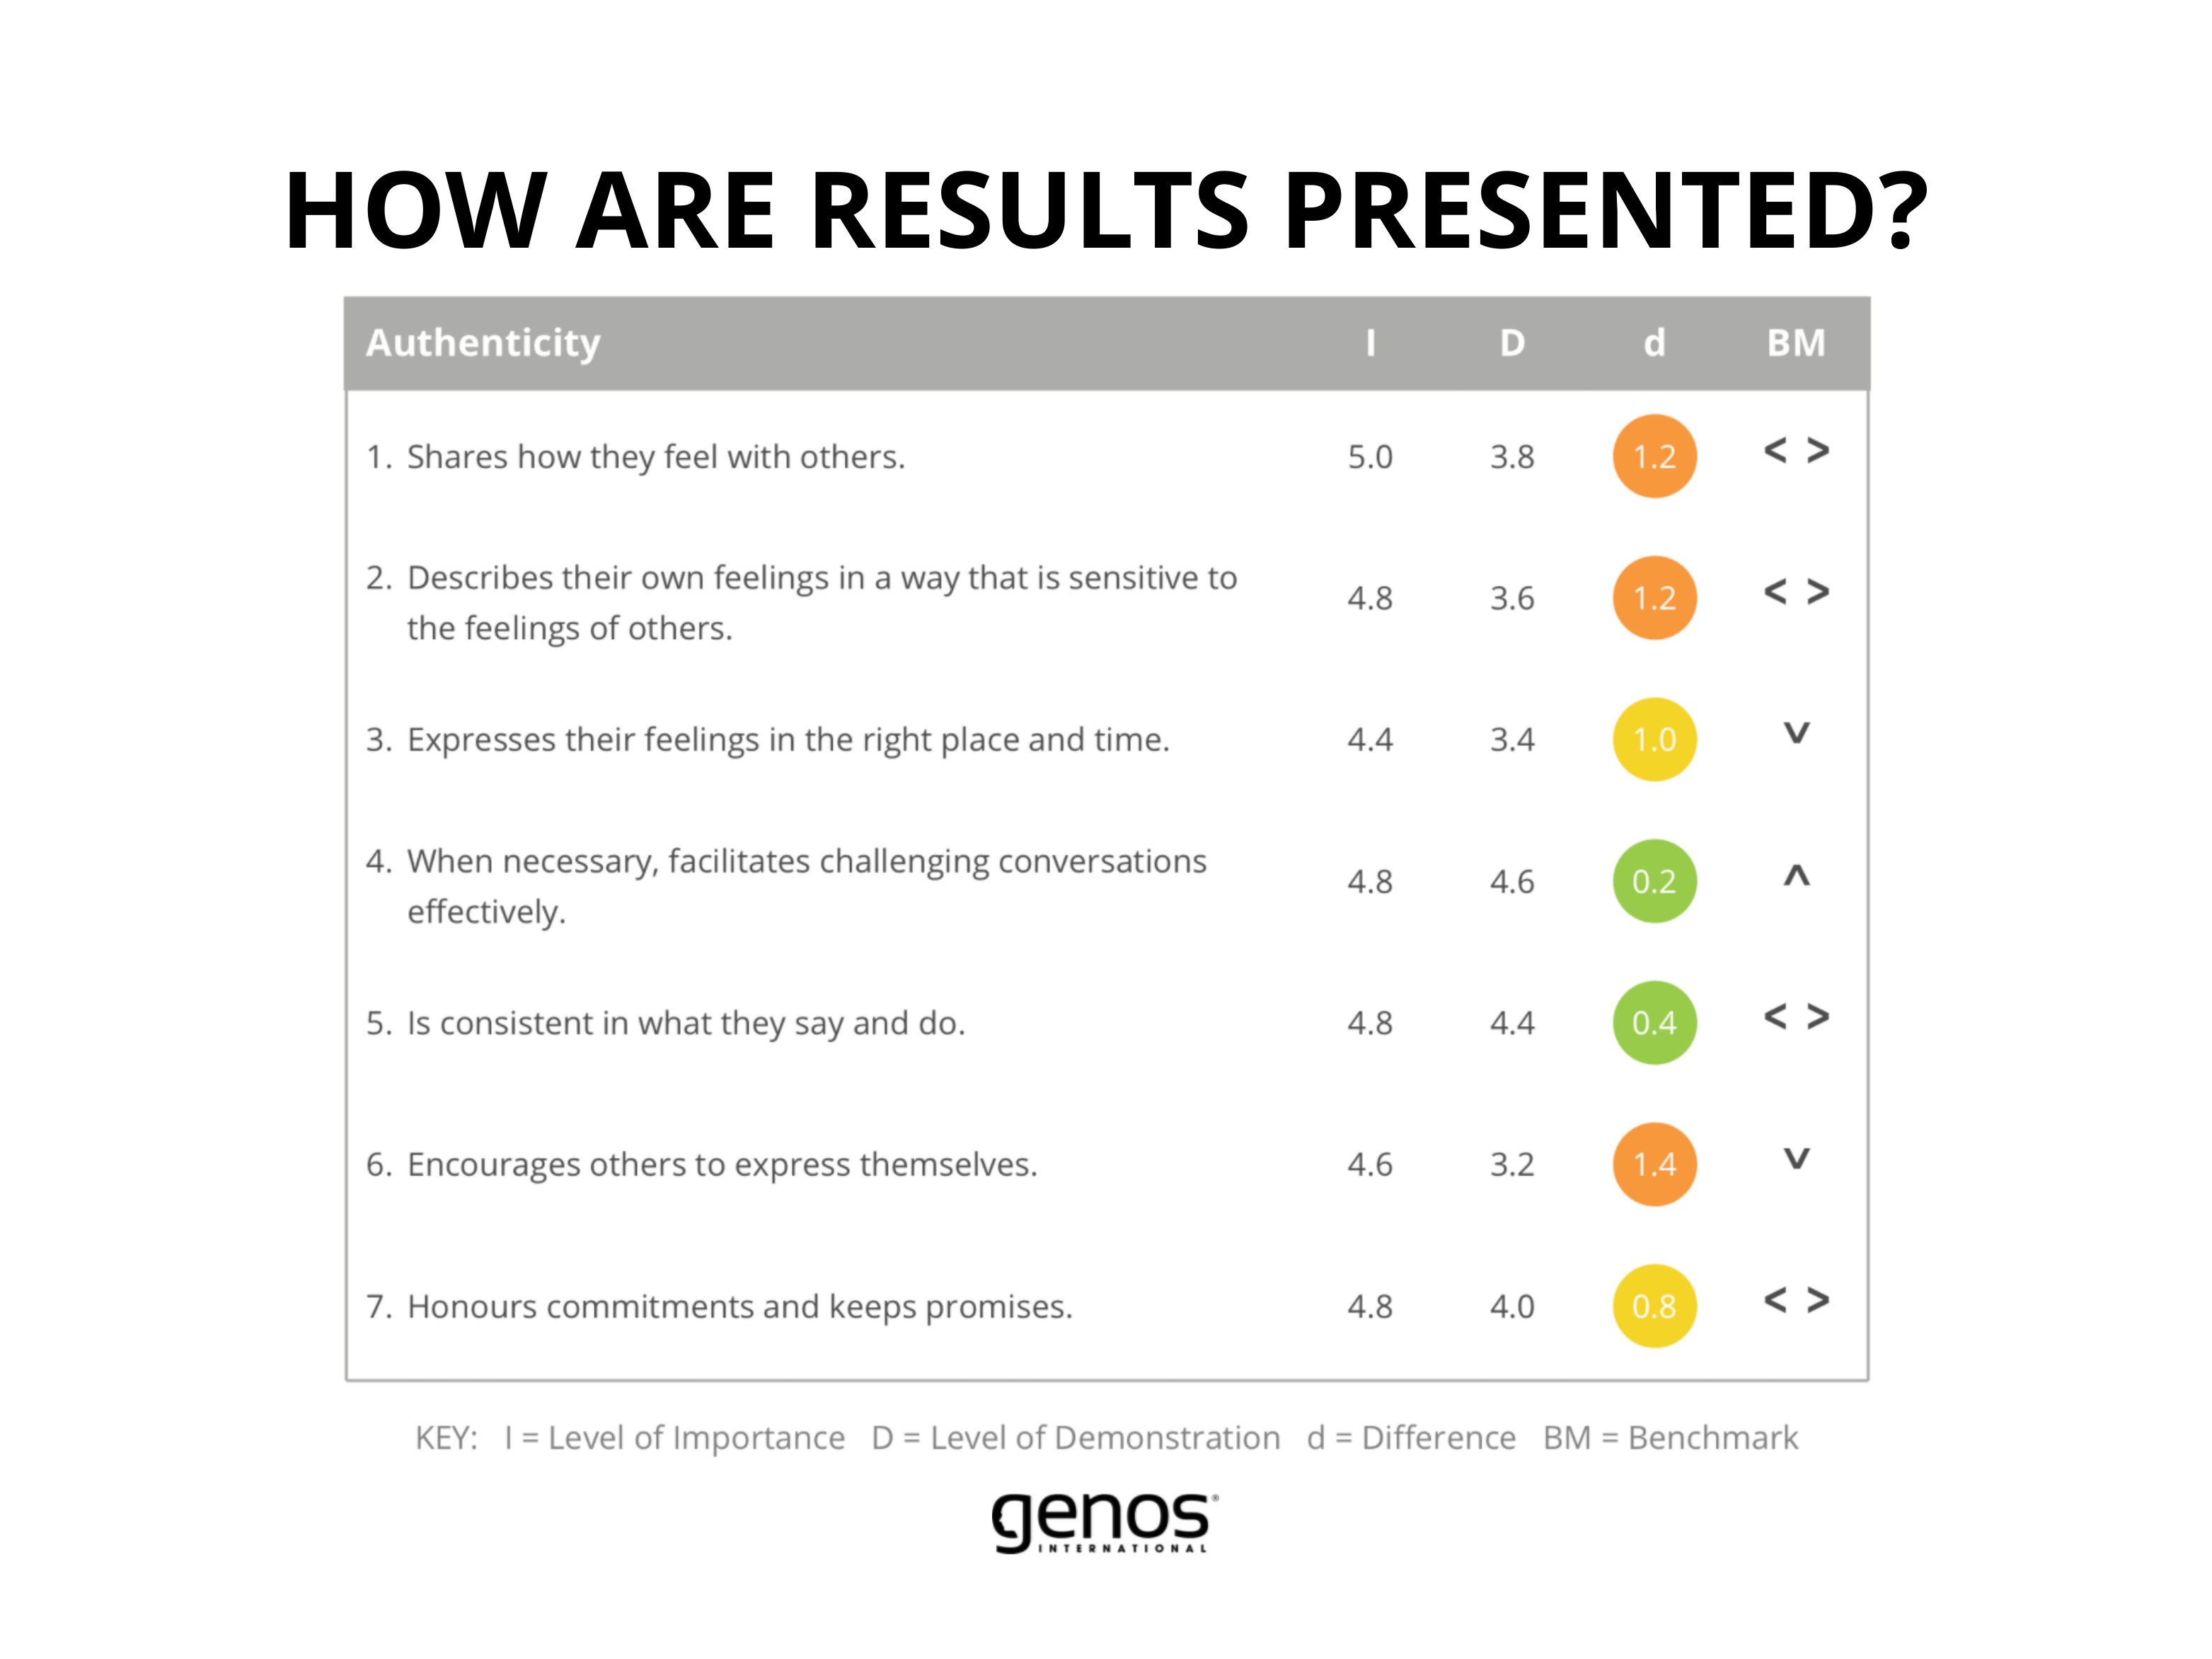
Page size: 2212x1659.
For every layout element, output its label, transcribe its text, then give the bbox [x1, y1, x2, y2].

text_box HOW ARE RESULTS PRESENTED? [223, 120, 1988, 270]
picture [336, 287, 1875, 1464]
picture [992, 1493, 1219, 1554]
